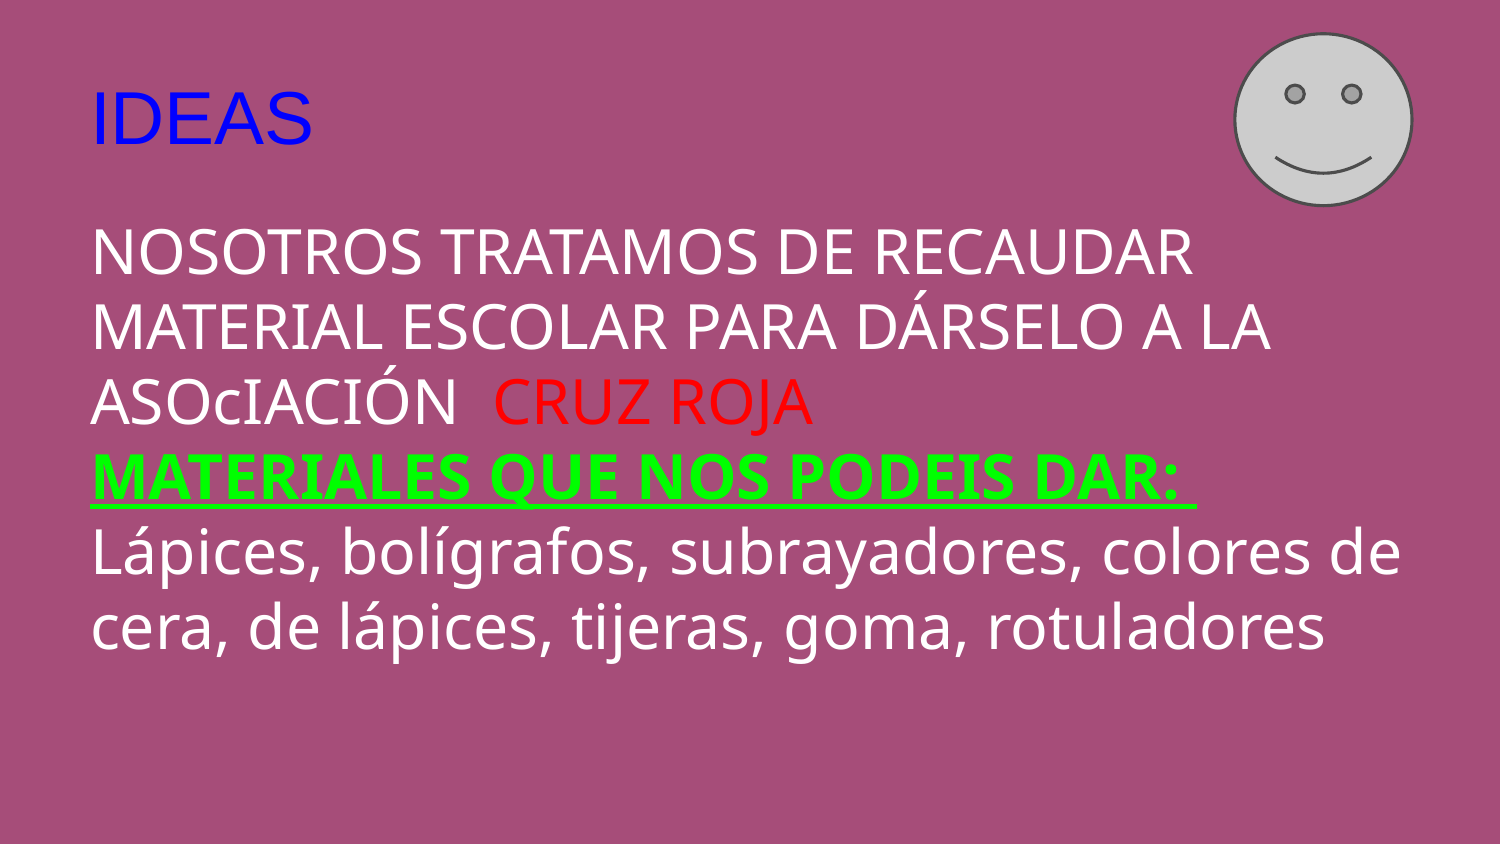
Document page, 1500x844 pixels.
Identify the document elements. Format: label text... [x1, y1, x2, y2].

text_box [1234, 33, 1413, 206]
title IDEAS [1331, 33, 1425, 175]
title IDEAS [75, 33, 1316, 175]
list NOSOTROS TRATAMOS DE RECAUDAR MATERIAL ESCOLAR PARA DÁRSELO A LA ASOcIACIÓN CRUZ ROJA MATERIALES QUE NOS PODEIS DAR: Lápices, bolígrafos, subrayadores, colores de cera, de lápices, tijeras, goma, rotuladores [75, 196, 1425, 808]
